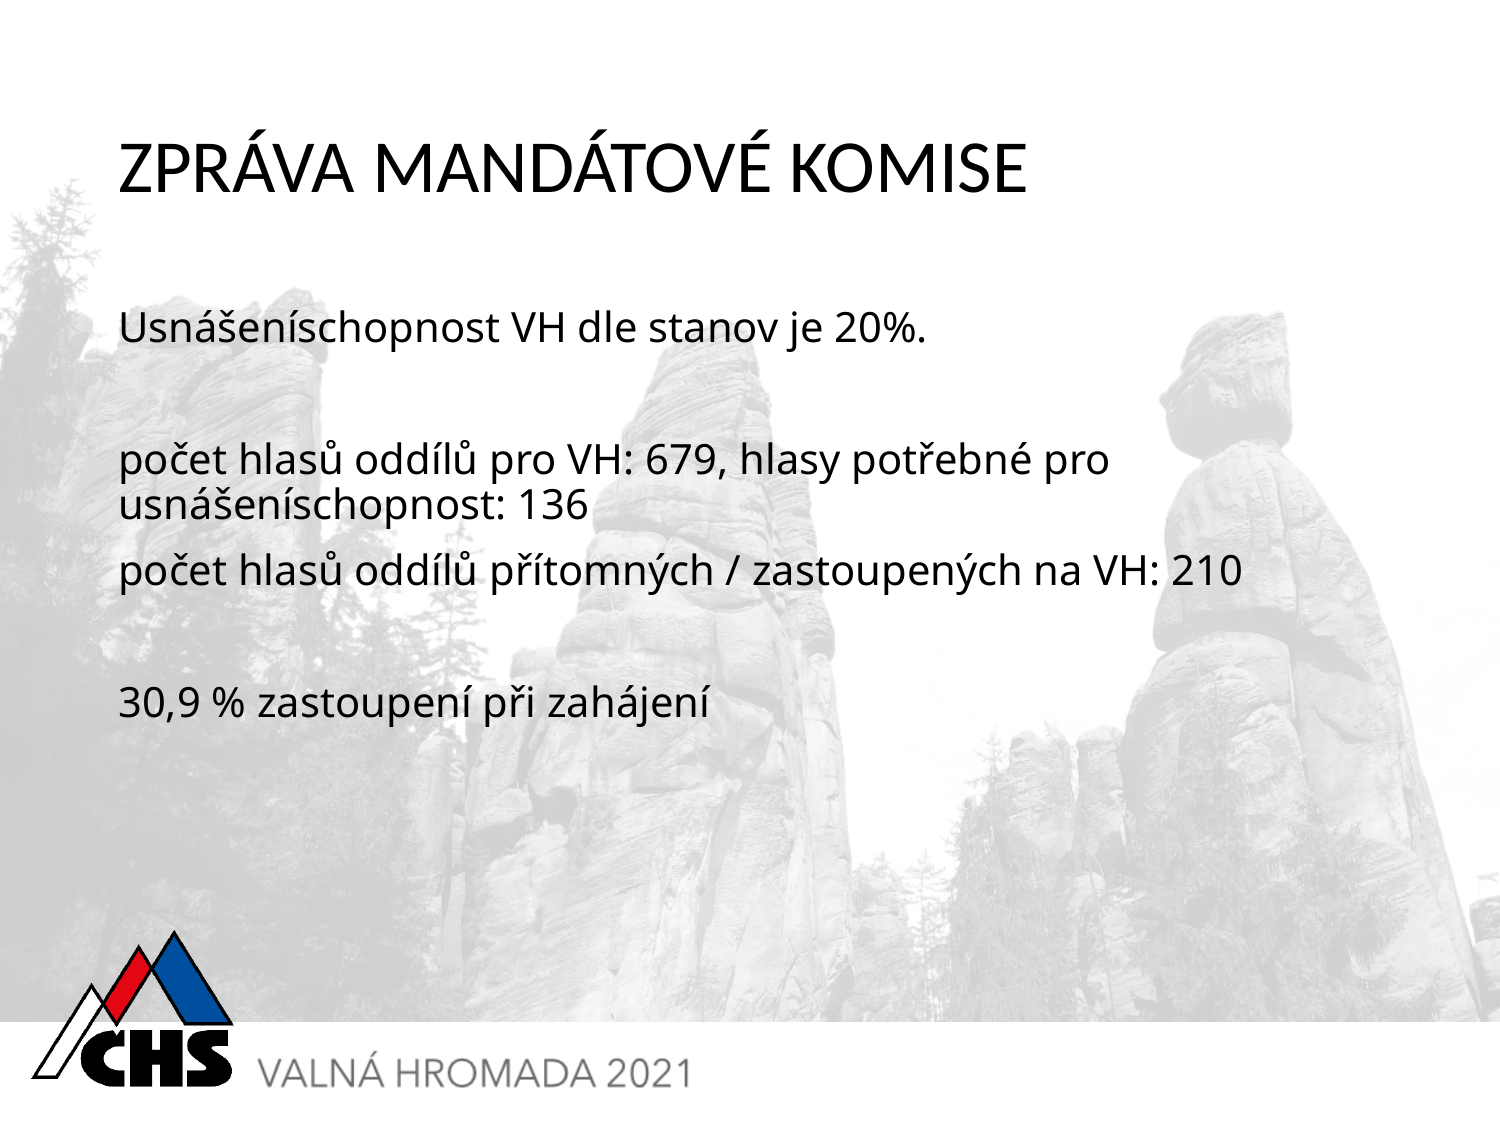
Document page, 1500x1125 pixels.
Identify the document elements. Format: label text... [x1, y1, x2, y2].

title ZPRÁVA MANDÁTOVÉ KOMISE [103, 59, 1397, 278]
list Usnášeníschopnost VH dle stanov je 20%. počet hlasů oddílů pro VH: 679, hlasy potřebné pro usnášeníschopnost: 136 počet hlasů oddílů přítomných / zastoupených na VH: 210 30,9 % zastoupení při zahájení [103, 299, 1397, 1014]
picture [0, 899, 1500, 1123]
